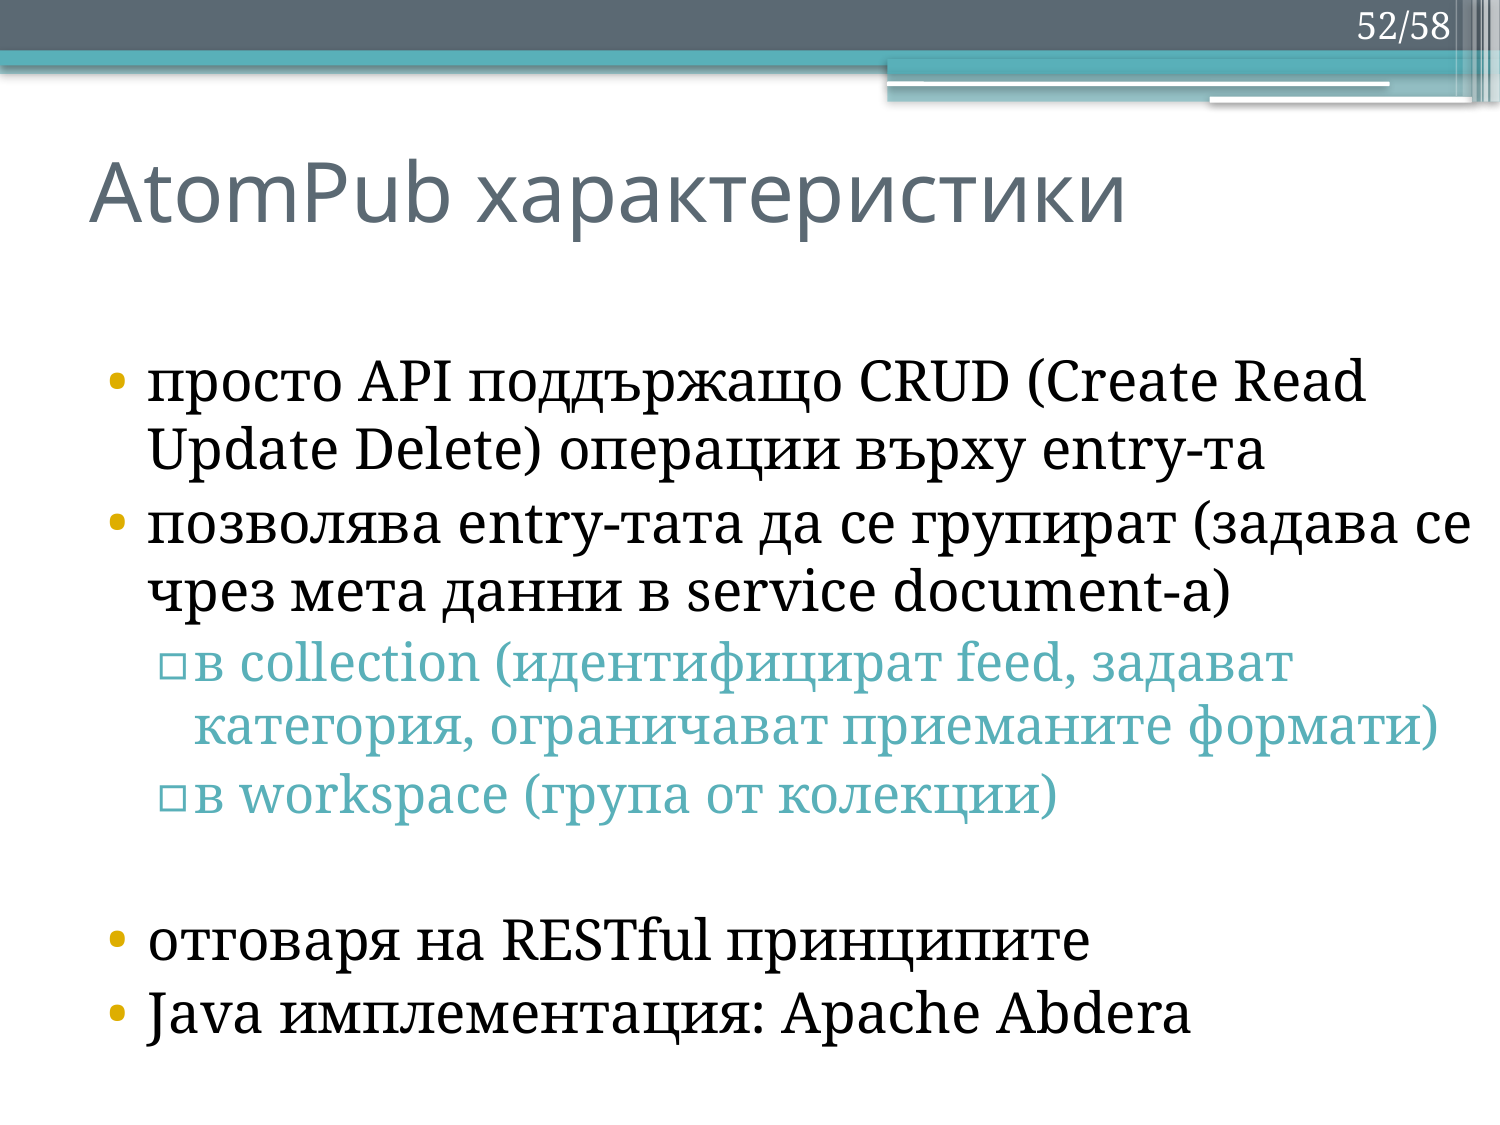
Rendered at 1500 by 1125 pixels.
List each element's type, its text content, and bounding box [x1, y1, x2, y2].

list просто API поддържащо CRUD (Create Read Update Delete) операции върху entry-та позволява entry-тата да се групират (задава се чрез мета данни в service document-a) в collection (идентифицират feed, задават категория, ограничават приеманите формати) в workspace (група от колекции) отговаря на RESTful принципите Java имплементация: Apache Abdera [75, 338, 1500, 1106]
slide_number 52/58 [1305, 0, 1466, 61]
title АtomPub характеристики [75, 101, 1425, 277]
